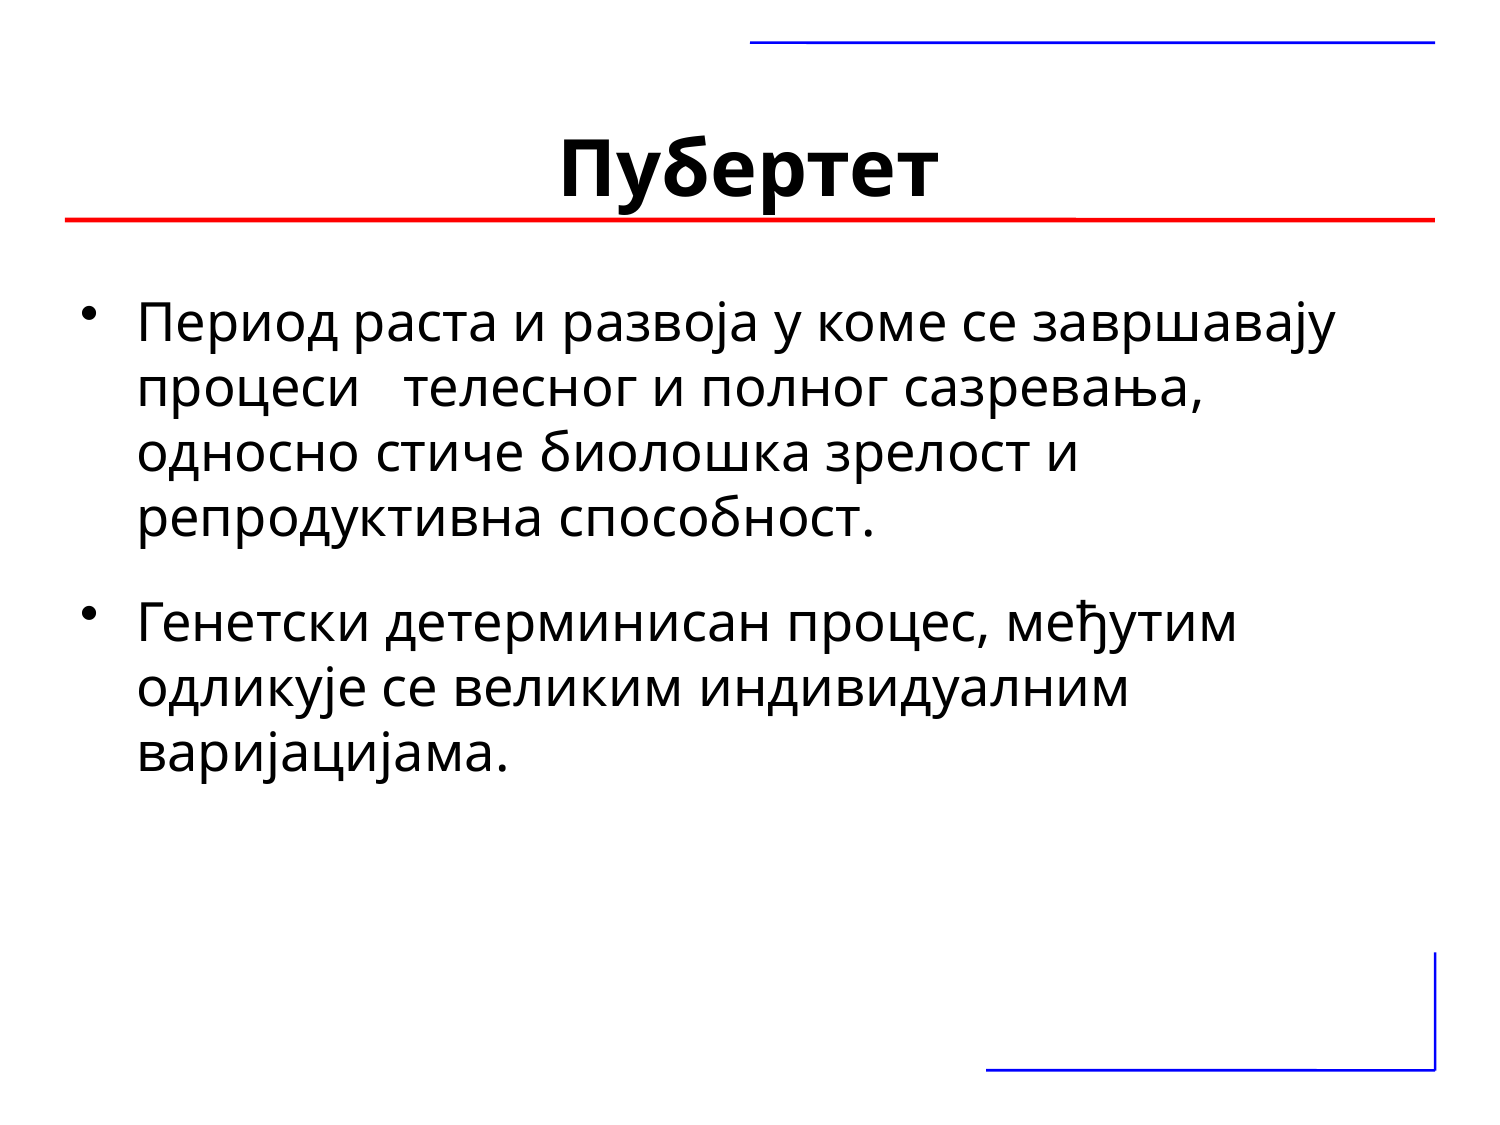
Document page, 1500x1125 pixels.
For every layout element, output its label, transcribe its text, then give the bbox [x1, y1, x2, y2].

list Период раста и развоја у коме се завршавају процеси телесног и полног сазревања, односно стиче биолошка зрелост и репродуктивна способност. Генетски детерминисан процес, међутим одликује се великим индивидуалним варијацијама. [64, 204, 1436, 929]
title Пубертет [74, 77, 1424, 204]
